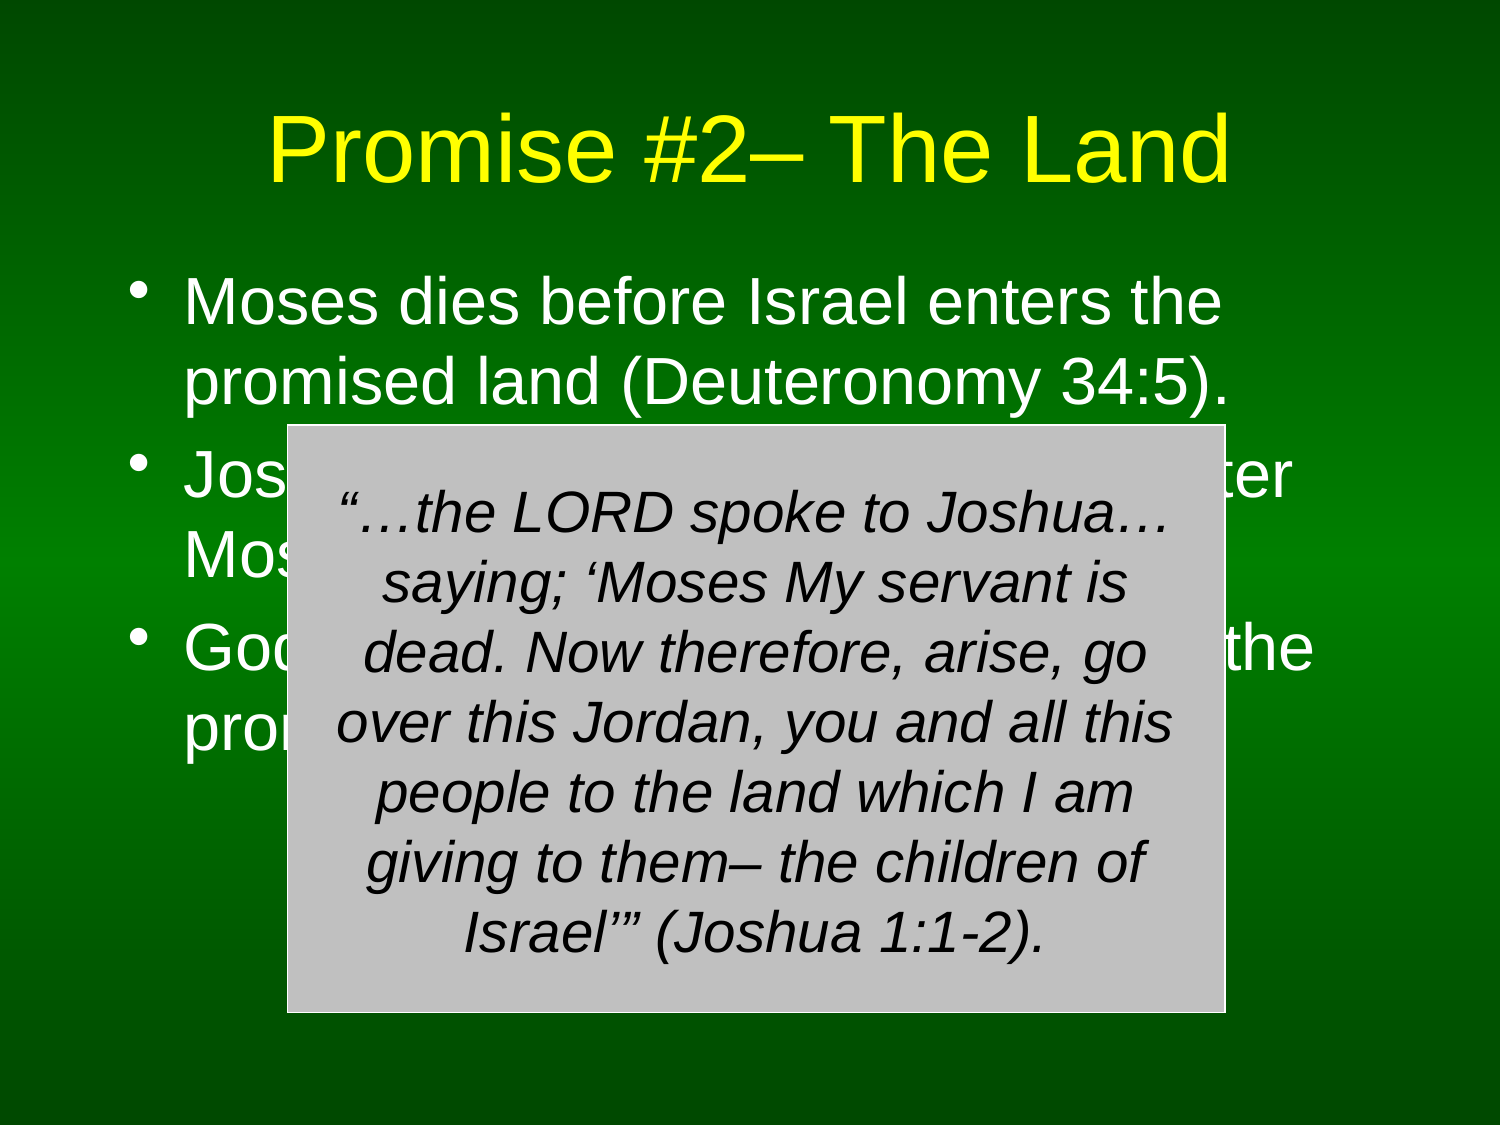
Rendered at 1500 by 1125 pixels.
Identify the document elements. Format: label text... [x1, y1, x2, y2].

text_box “…the LORD spoke to Joshua…saying; ‘Moses My servant is dead. Now therefore, arise, go over this Jordan, you and all this people to the land which I am giving to them– the children of Israel’” (Joshua 1:1-2). [287, 424, 1225, 1013]
title Promise #2– The Land [37, 50, 1463, 238]
list Moses dies before Israel enters the promised land (Deuteronomy 34:5). Joshua becomes the new leader after Moses (Deuteronomy 31:3). God tells Joshua to lead Israel into the promised land. [112, 249, 1388, 788]
